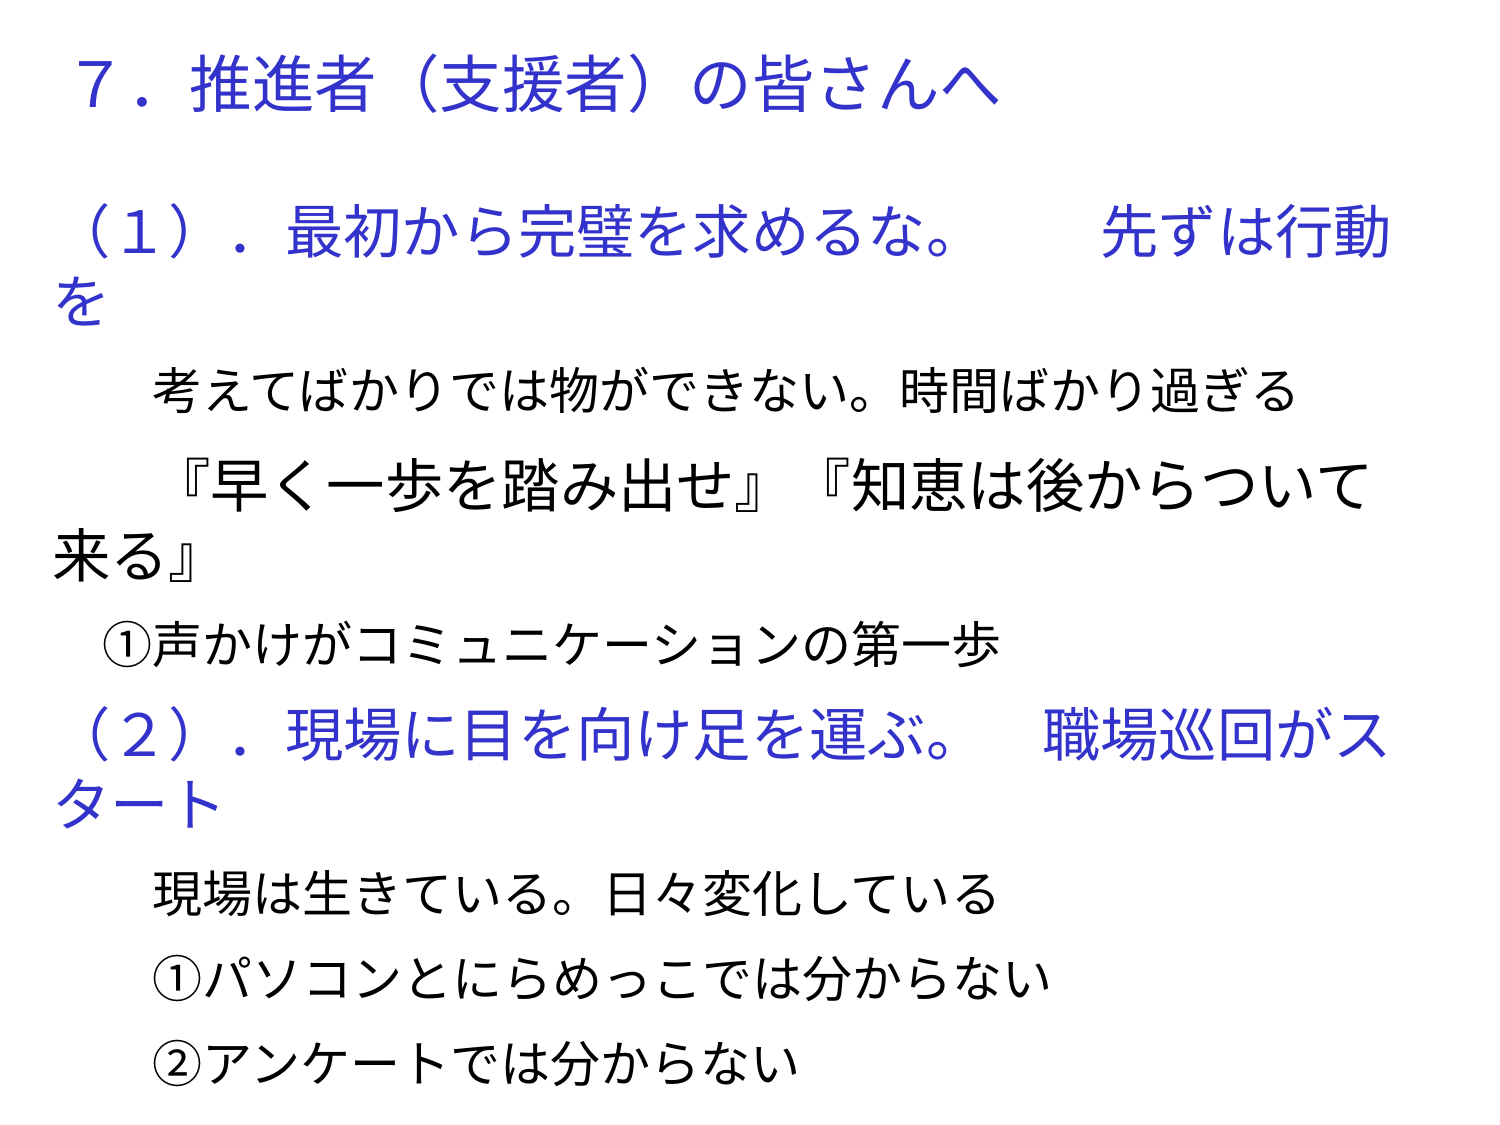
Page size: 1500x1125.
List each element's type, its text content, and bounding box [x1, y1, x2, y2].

text_box ７．推進者（支援者）の皆さんへ [50, 37, 1225, 128]
text_box （１）．最初から完璧を求めるな。 先ずは行動を 考えてばかりでは物ができない。時間ばかり過ぎる 『早く一歩を踏み出せ』『知恵は後からついて来る』 ①声かけがコミュニケーションの第一歩 [37, 187, 1425, 690]
text_box （２）．現場に目を向け足を運ぶ。 職場巡回がスタート 現場は生きている。日々変化している ①パソコンとにらめっこでは分からない ②アンケートでは分からない [37, 690, 1500, 1100]
